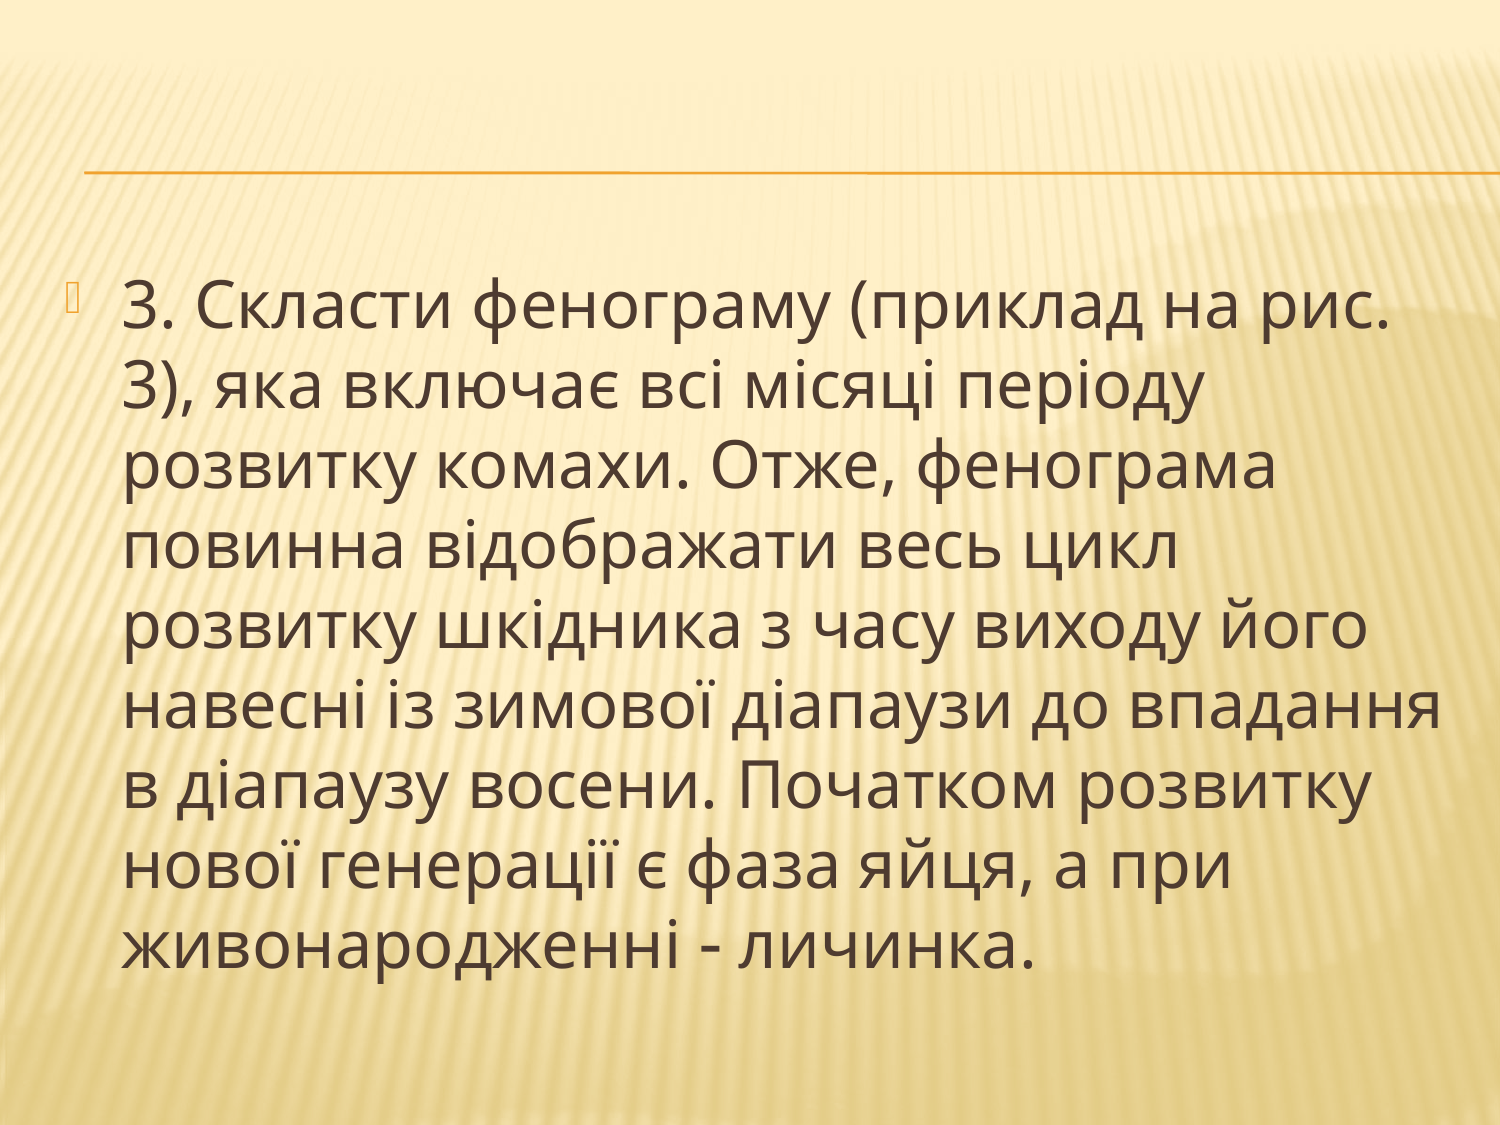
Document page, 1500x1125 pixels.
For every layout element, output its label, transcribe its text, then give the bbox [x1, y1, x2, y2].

list 3. Скласти фенограму (приклад на рис. 3), яка включає всі місяці періоду розвитку комахи. Отже, фенограма повинна відображати весь цикл розвитку шкідника з часу виходу його навесні із зимової діапаузи до впадання в діапаузу восени. Початком розвитку нової генерації є фаза яйця, а при живонародженні  личинка. [50, 254, 1475, 998]
